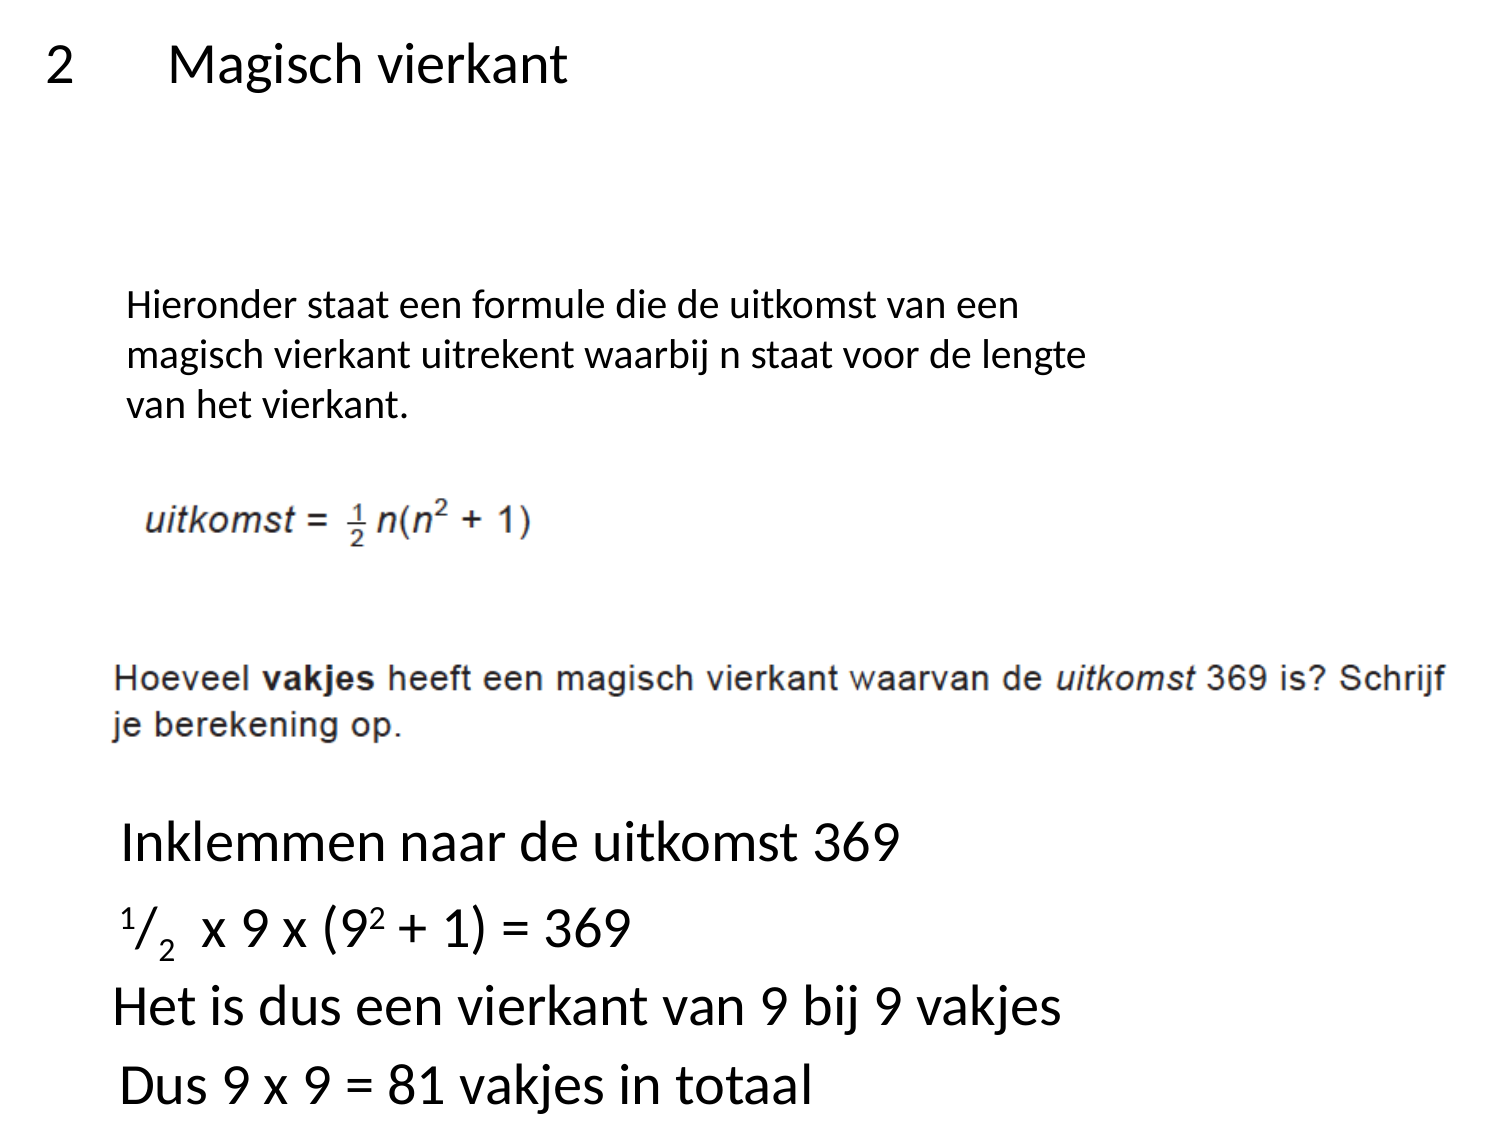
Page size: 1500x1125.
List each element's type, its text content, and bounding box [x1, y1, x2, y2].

text_box Magisch vierkant [152, 17, 584, 103]
text_box Inklemmen naar de uitkomst 369 [105, 795, 917, 881]
text_box 1/2 x 9 x (92 + 1) = 369 [103, 881, 648, 959]
picture [96, 641, 1459, 757]
text_box 2 [30, 17, 90, 103]
text_box Het is dus een vierkant van 9 bij 9 vakjes [97, 959, 1078, 1045]
text_box Hieronder staat een formule die de uitkomst van een magisch vierkant uitrekent waarbij n staat voor de lengte van het vierkant. [111, 269, 1103, 435]
picture [103, 461, 558, 557]
text_box Dus 9 x 9 = 81 vakjes in totaal [104, 1039, 829, 1124]
